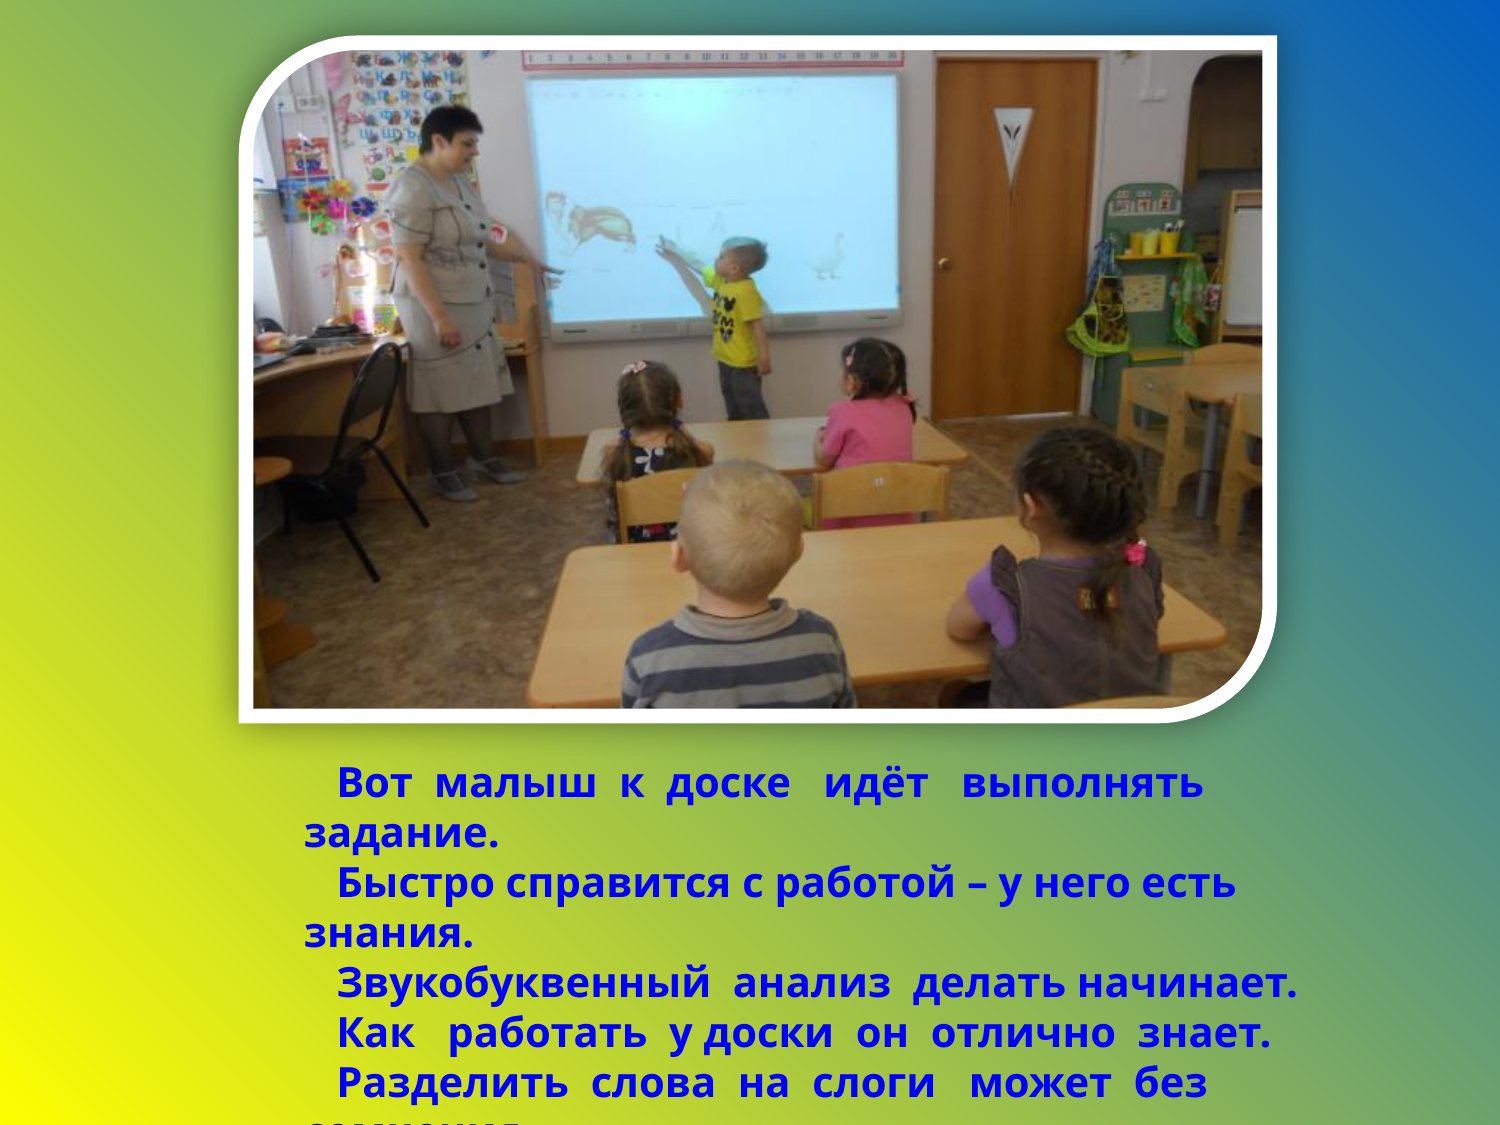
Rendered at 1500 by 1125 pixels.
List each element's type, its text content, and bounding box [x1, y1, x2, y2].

picture [245, 42, 1271, 717]
text_box Вот малыш к доске идёт выполнять задание. Быстро справится с работой – у него есть знания. Звукобуквенный анализ делать начинает. Как работать у доски он отлично знает. Разделить слова на слоги может без сомнения, А ещё малыш поставит в слове ударение. [289, 597, 1365, 1125]
